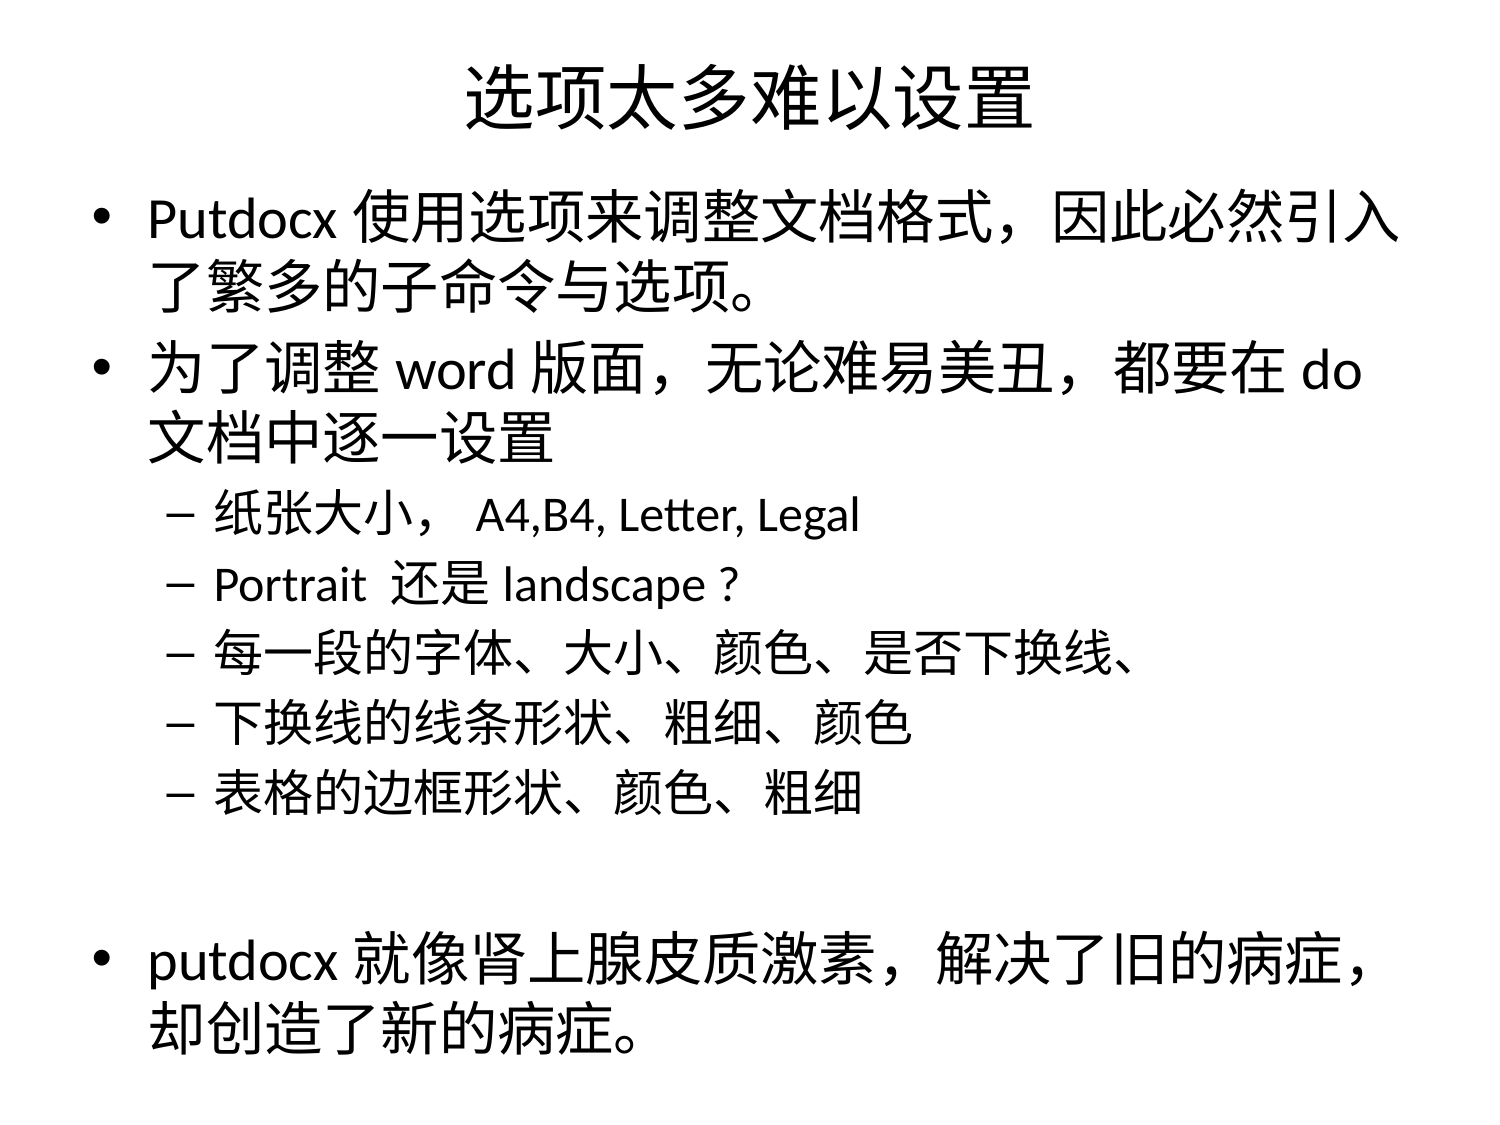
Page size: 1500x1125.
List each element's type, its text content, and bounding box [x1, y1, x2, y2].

title 选项太多难以设置 [75, 45, 1425, 233]
list Putdocx使用选项来调整文档格式，因此必然引入了繁多的子命令与选项。 为了调整word版面，无论难易美丑，都要在do文档中逐一设置 纸张大小，A4,B4, Letter, Legal Portrait 还是landscape ? 每一段的字体、大小、颜色、是否下换线、 下换线的线条形状、粗细、颜色 表格的边框形状、颜色、粗细 putdocx就像肾上腺皮质激素，解决了旧的病症，却创造了新的病症。 [76, 172, 1427, 1071]
